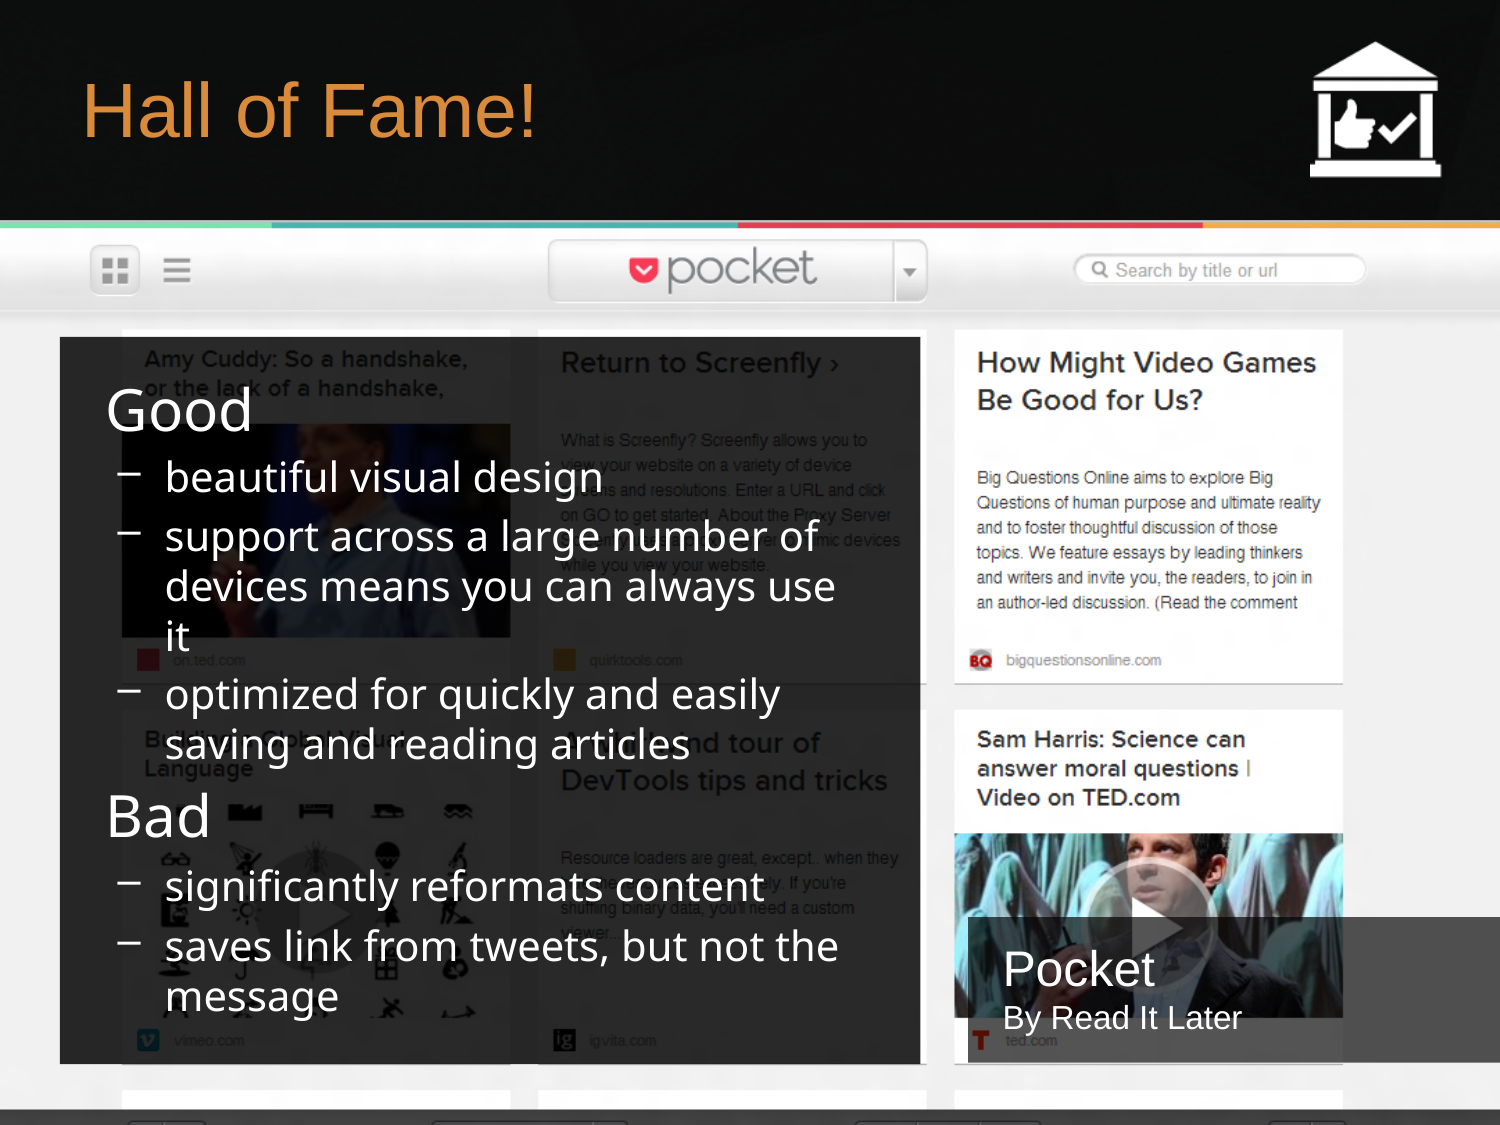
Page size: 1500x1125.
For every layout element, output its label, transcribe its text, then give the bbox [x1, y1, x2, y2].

picture [1309, 41, 1443, 178]
text_box Hall of Fame! [66, 13, 1488, 201]
picture [0, 220, 1500, 1125]
text_box [0, 0, 1500, 220]
